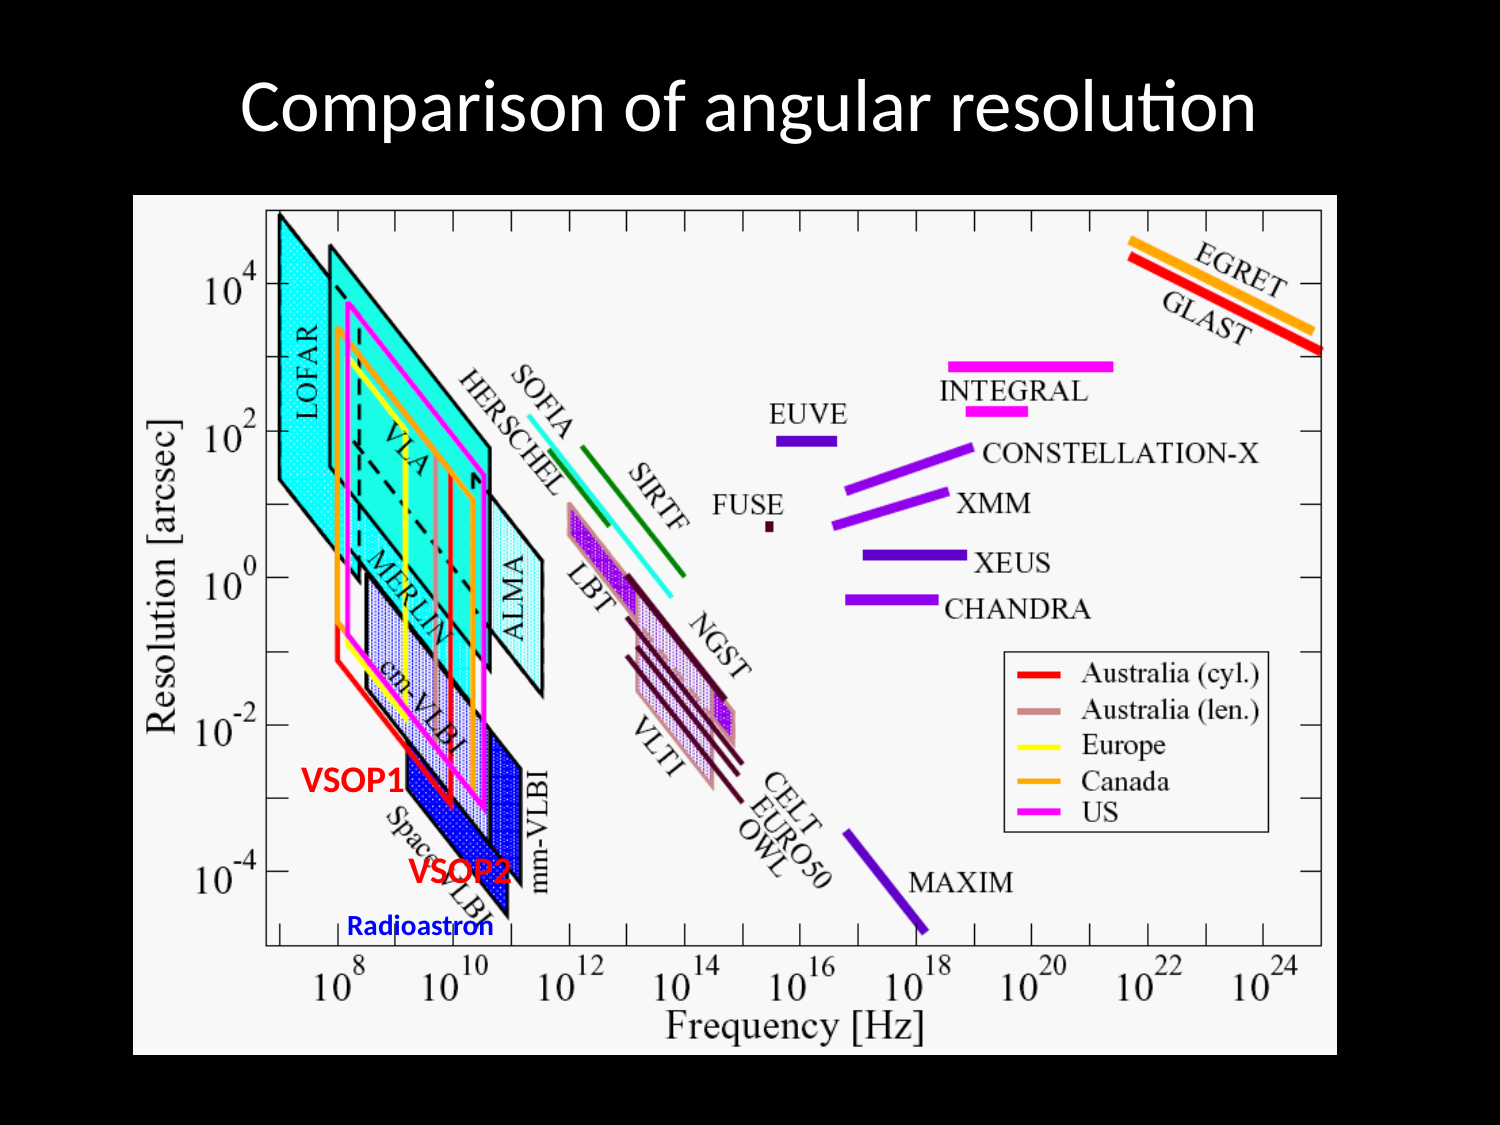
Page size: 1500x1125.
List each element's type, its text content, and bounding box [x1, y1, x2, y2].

title Comparison of angular resolution [75, 7, 1425, 196]
picture [132, 194, 1338, 1056]
